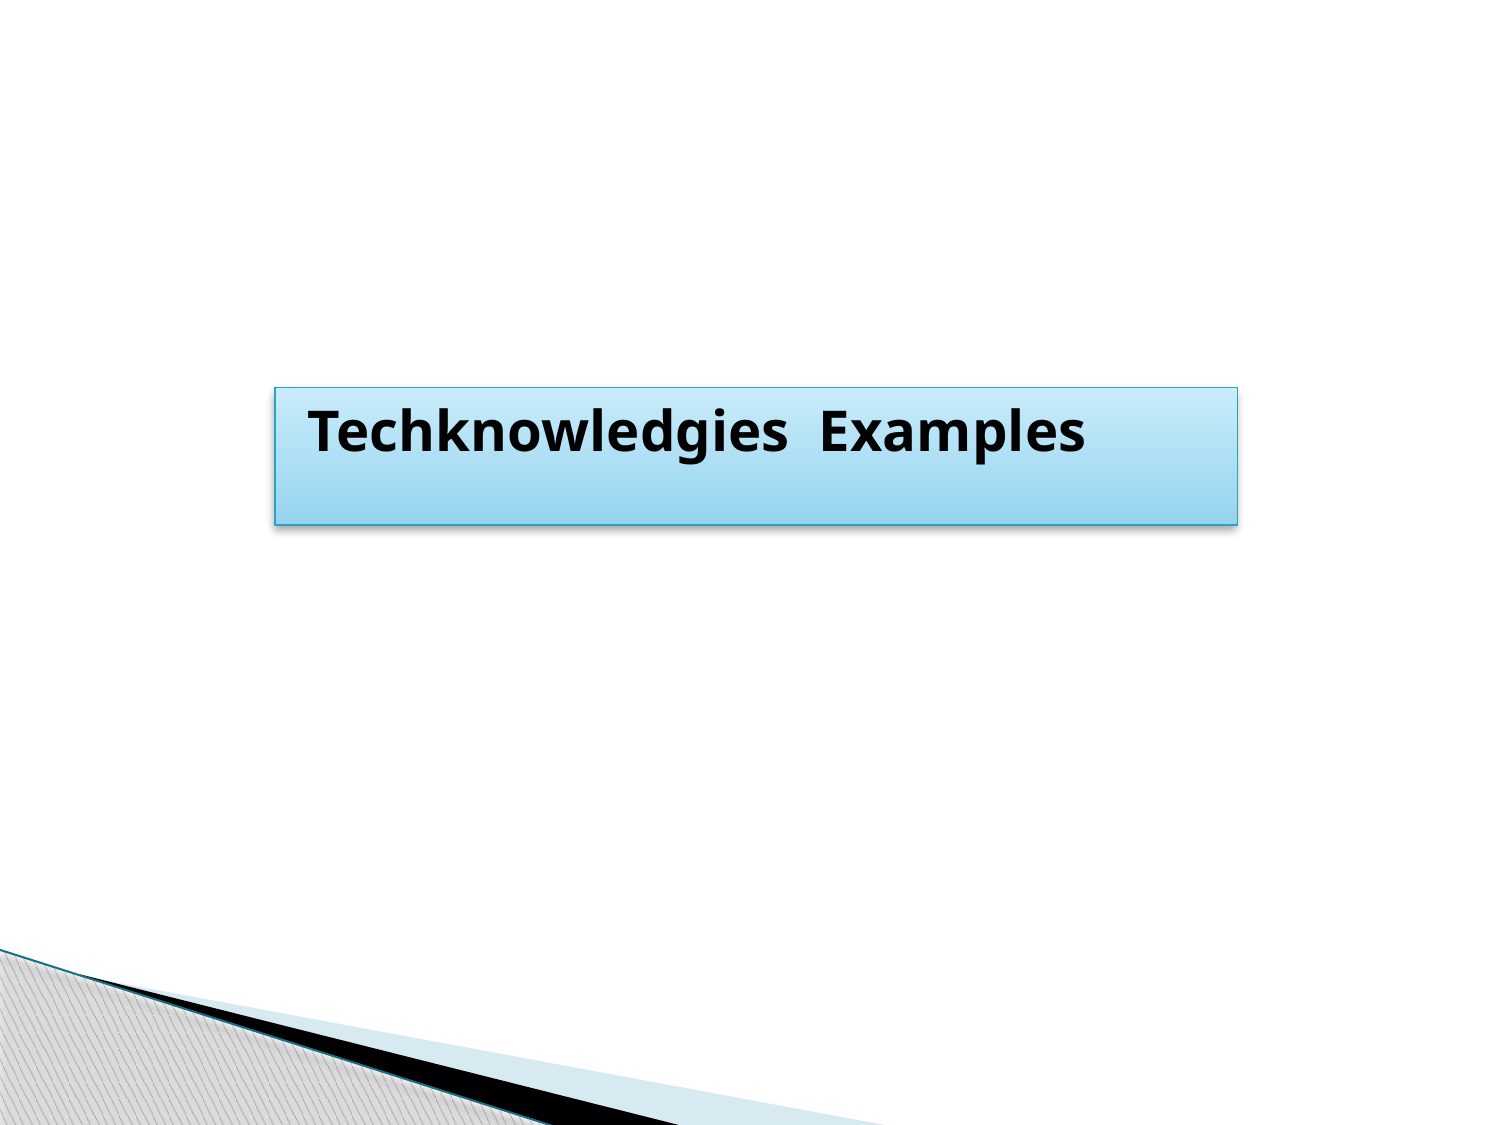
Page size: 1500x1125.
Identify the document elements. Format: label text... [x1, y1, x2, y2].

list Techknowledgies Examples [274, 387, 1238, 526]
